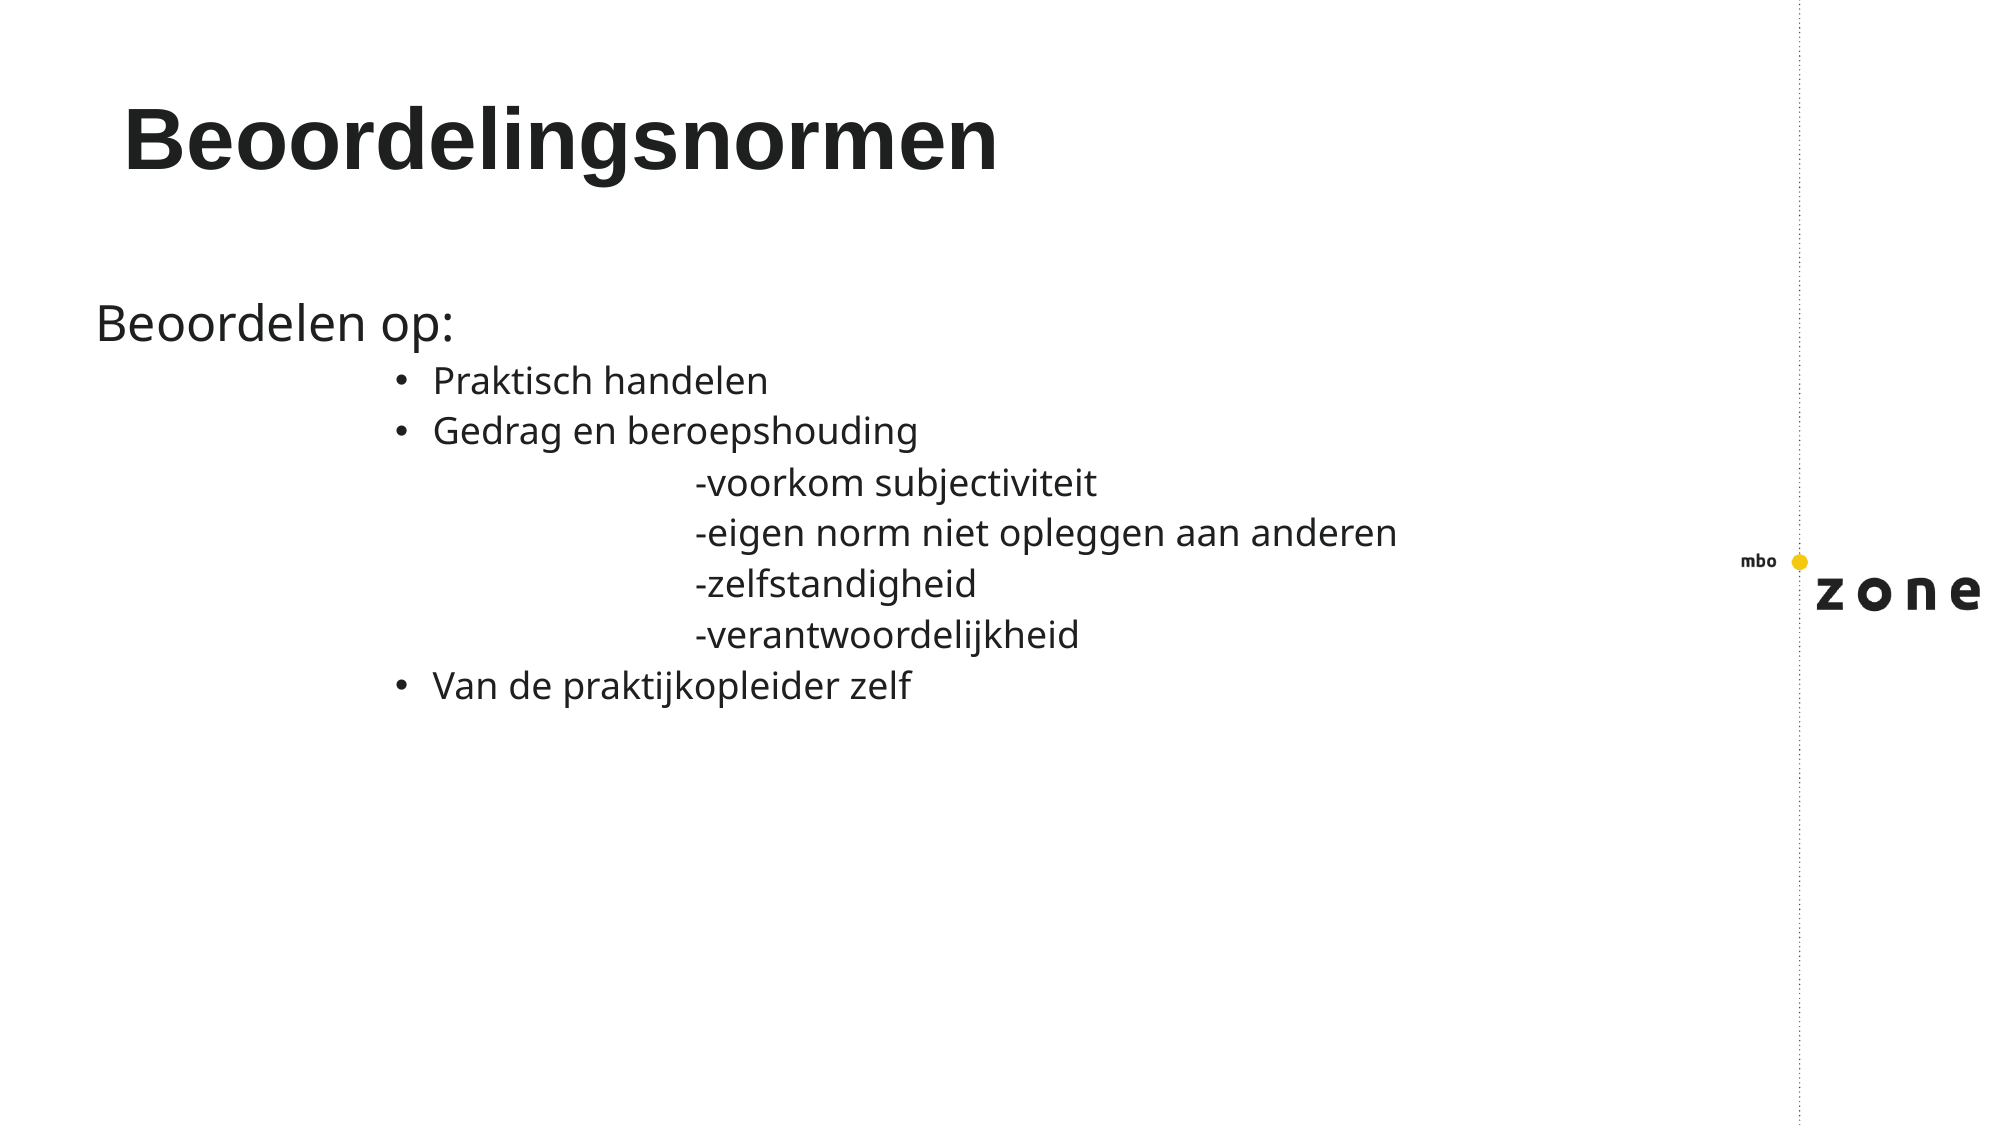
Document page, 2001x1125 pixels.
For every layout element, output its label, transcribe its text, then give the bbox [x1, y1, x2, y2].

picture [1596, 0, 2001, 1125]
title Beoordelingsnormen [124, 94, 1023, 213]
list Beoordelen op: Praktisch handelen Gedrag en beroepshouding -voorkom subjectiviteit -eigen norm niet opleggen aan anderen -zelfstandigheid -verantwoordelijkheid Van de praktijkopleider zelf [95, 251, 1700, 1010]
